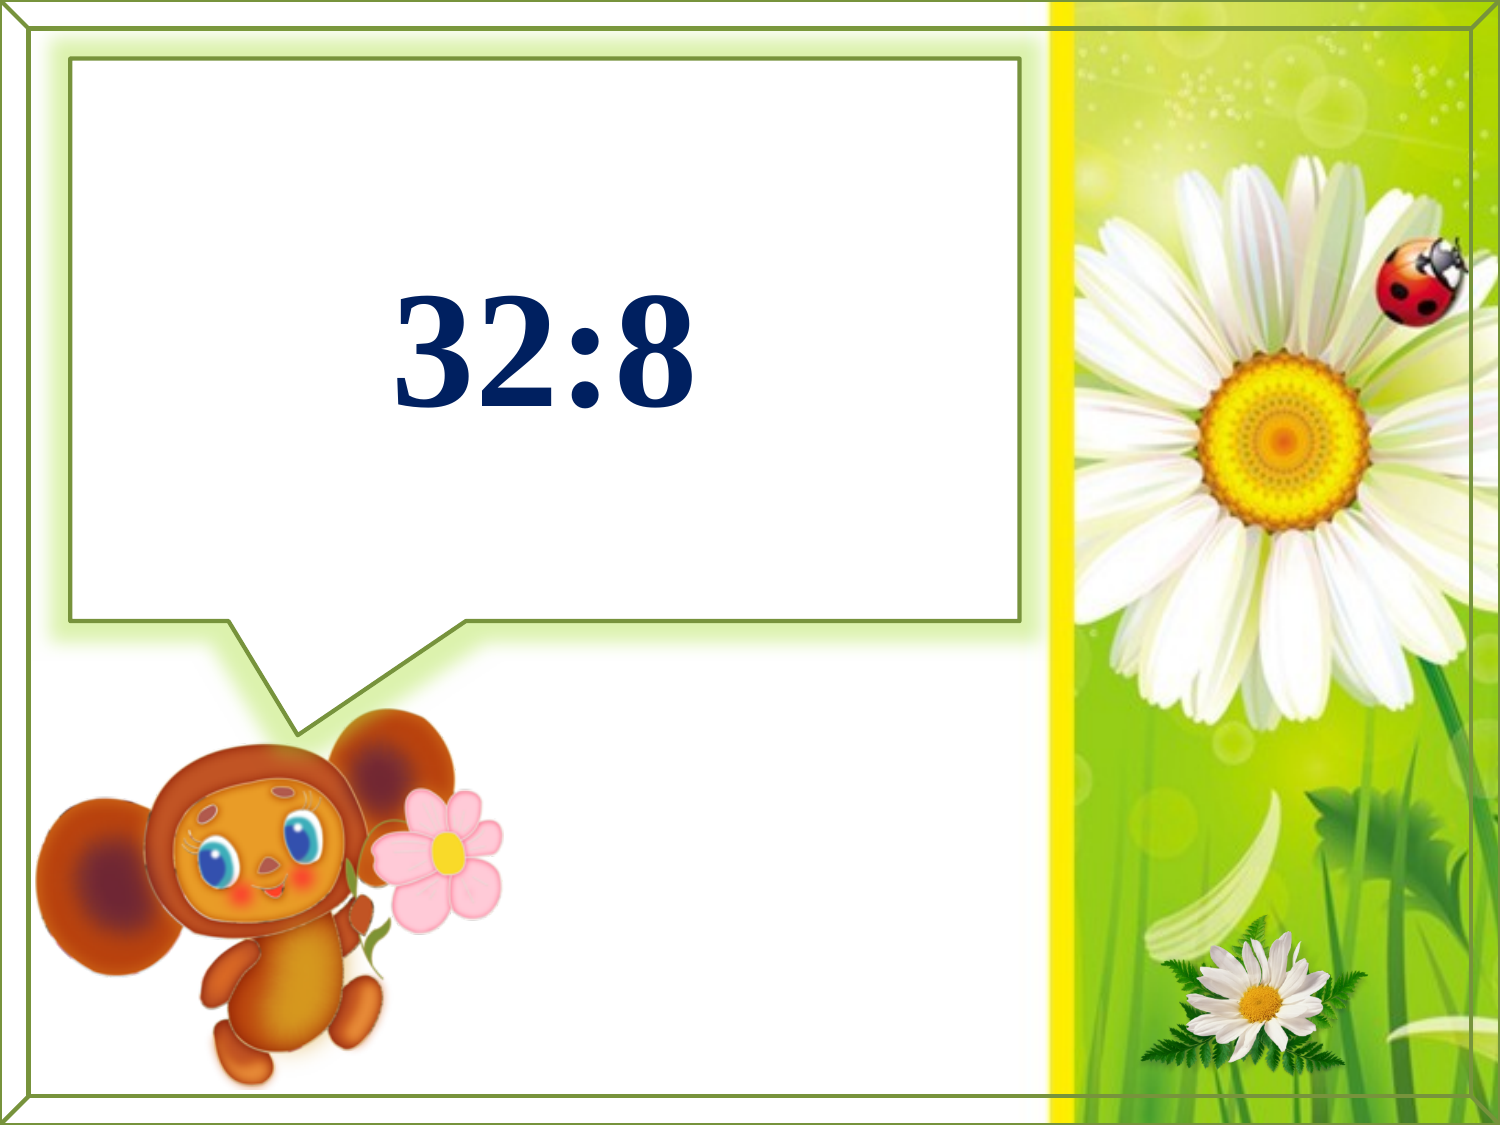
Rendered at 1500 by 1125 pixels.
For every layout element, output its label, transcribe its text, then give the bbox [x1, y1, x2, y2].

picture [6, 2, 1493, 26]
picture [6, 1098, 1494, 1123]
picture [1473, 6, 1498, 1119]
text_box 32:8 [68, 56, 1022, 706]
picture [31, 31, 1469, 1094]
picture [2, 6, 26, 1118]
